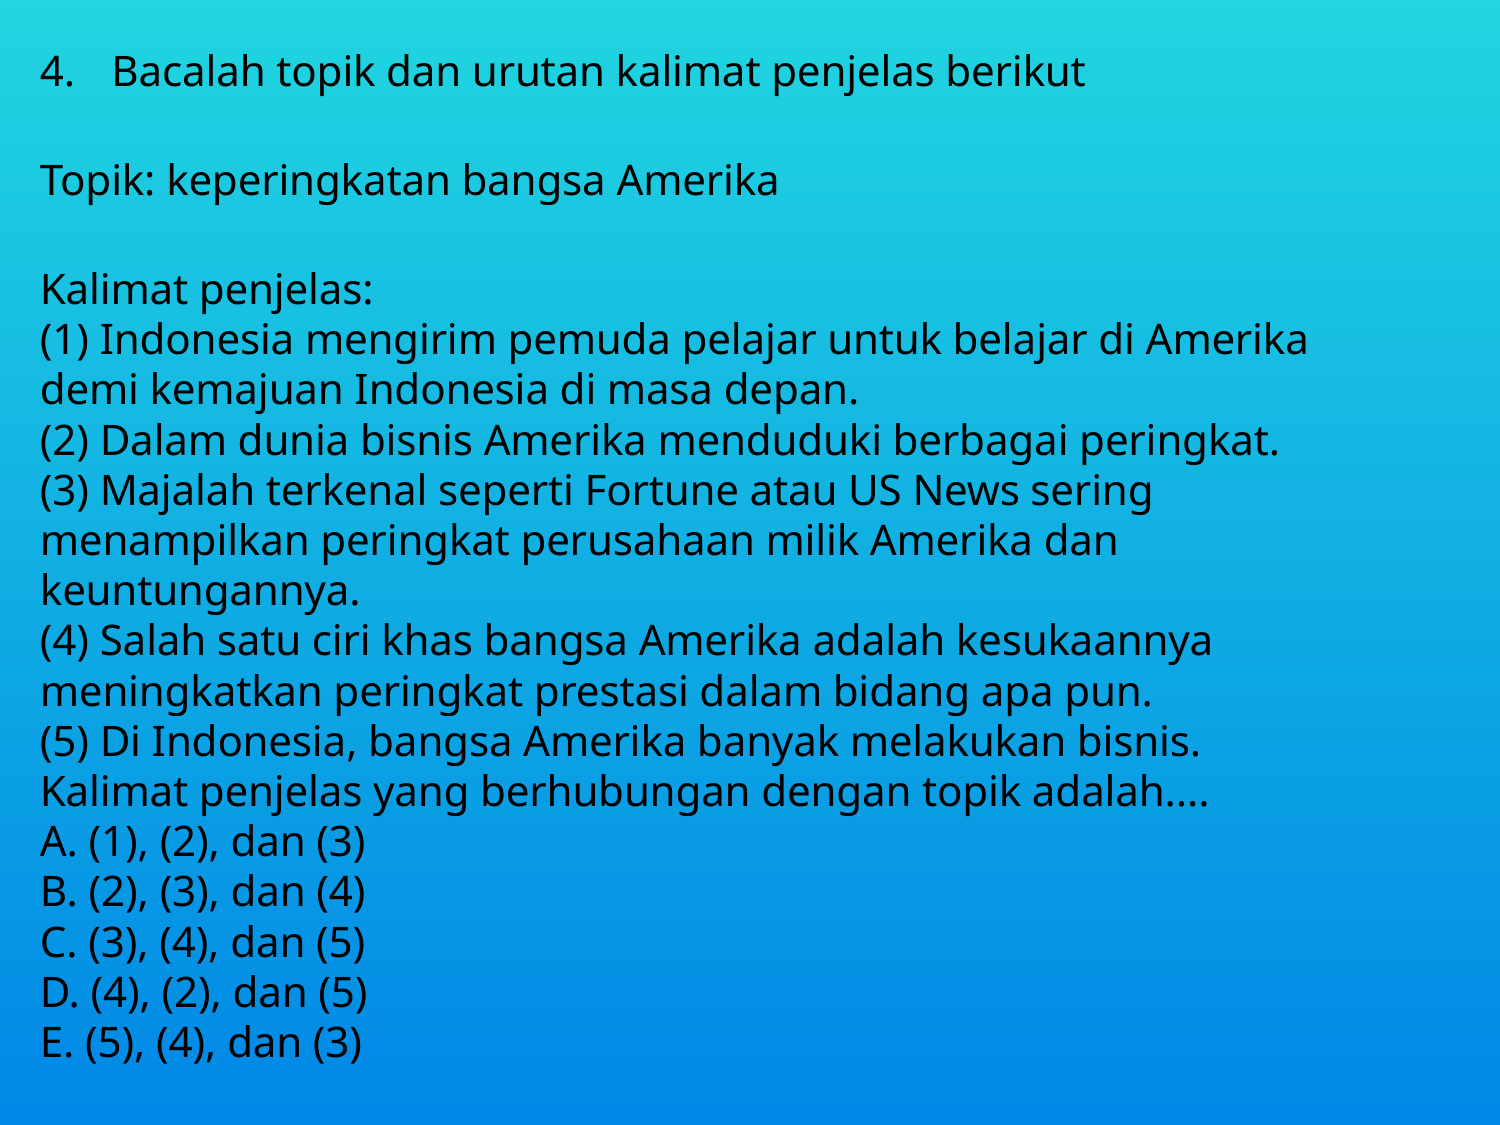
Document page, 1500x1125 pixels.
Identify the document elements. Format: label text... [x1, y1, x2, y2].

subtitle Bacalah topik dan urutan kalimat penjelas berikut Topik: keperingkatan bangsa Amerika Kalimat penjelas: (1) Indonesia mengirim pemuda pelajar untuk belajar di Amerika demi kemajuan Indonesia di masa depan. (2) Dalam dunia bisnis Amerika menduduki berbagai peringkat. (3) Majalah terkenal seperti Fortune atau US News sering menampilkan peringkat perusahaan milik Amerika dan keuntungannya. (4) Salah satu ciri khas bangsa Amerika adalah kesukaannya meningkatkan peringkat prestasi dalam bidang apa pun. (5) Di Indonesia, bangsa Amerika banyak melakukan bisnis. Kalimat penjelas yang berhubungan dengan topik adalah.... A. (1), (2), dan (3) B. (2), (3), dan (4) C. (3), (4), dan (5) D. (4), (2), dan (5) E. (5), (4), dan (3) [24, 37, 1425, 1088]
